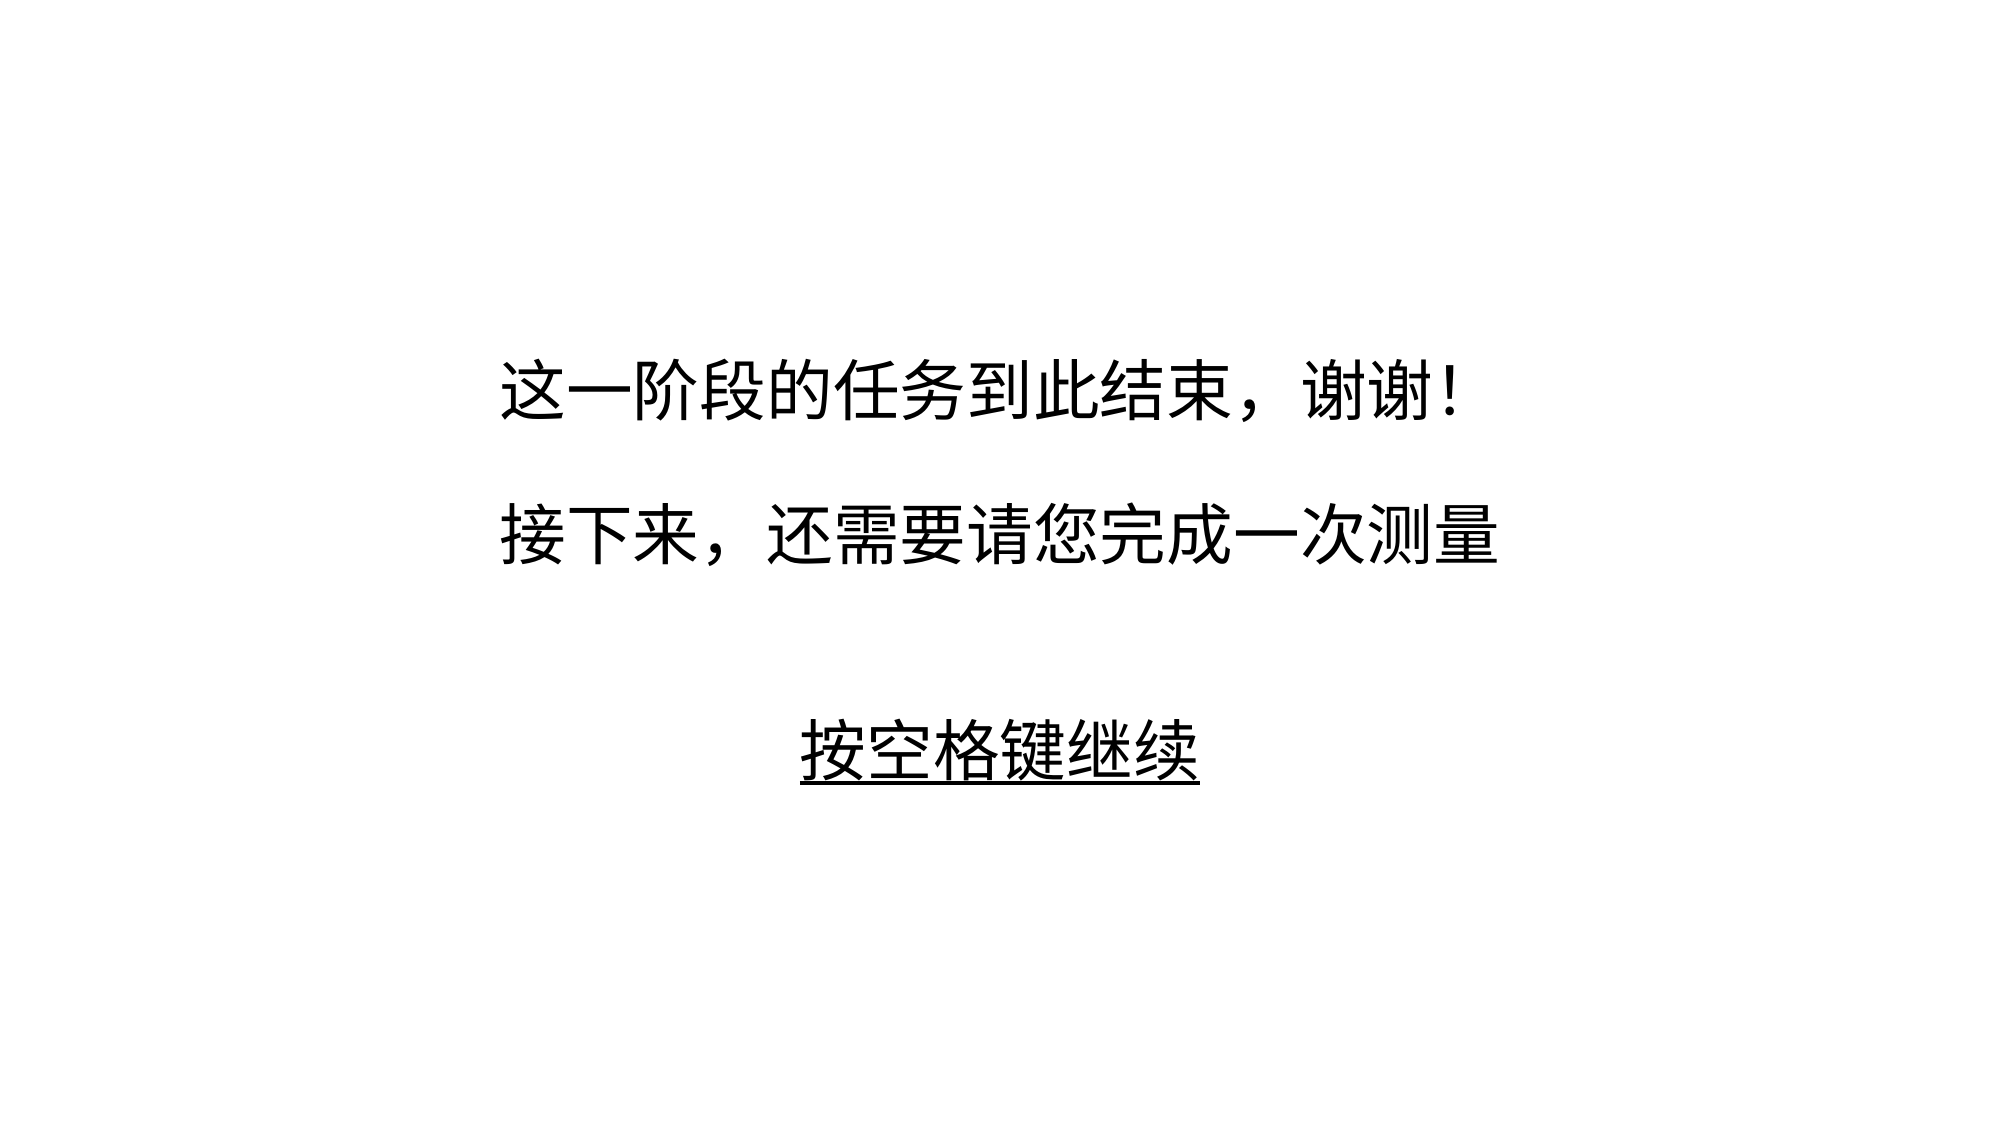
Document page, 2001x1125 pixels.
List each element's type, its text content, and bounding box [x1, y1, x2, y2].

title 这一阶段的任务到此结束，谢谢！ 接下来，还需要请您完成一次测量 按空格键继续 [257, 630, 1743, 798]
